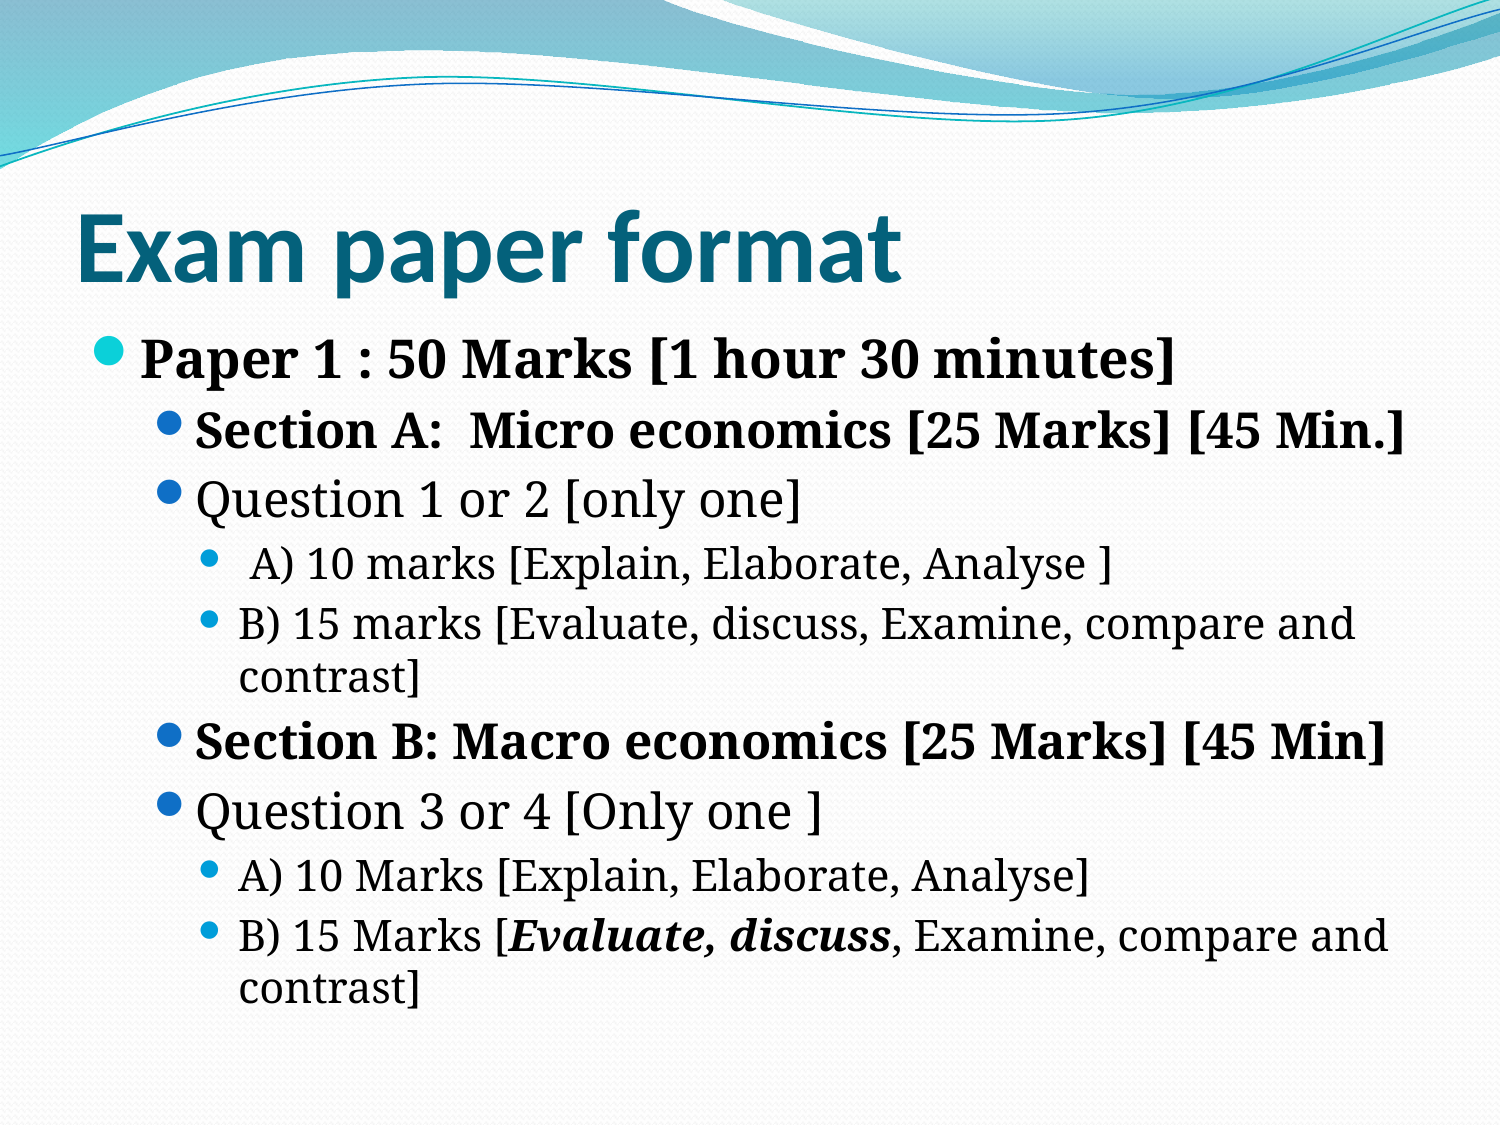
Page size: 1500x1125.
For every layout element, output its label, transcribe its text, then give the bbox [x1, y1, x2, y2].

list Paper 1 : 50 Marks [1 hour 30 minutes] Section A: Micro economics [25 Marks] [45 Min.] Question 1 or 2 [only one] A) 10 marks [Explain, Elaborate, Analyse ] B) 15 marks [Evaluate, discuss, Examine, compare and contrast] Section B: Macro economics [25 Marks] [45 Min] Question 3 or 4 [Only one ] A) 10 Marks [Explain, Elaborate, Analyse] B) 15 Marks [Evaluate, discuss, Examine, compare and contrast] [75, 317, 1425, 1038]
title Exam paper format [75, 115, 1425, 303]
